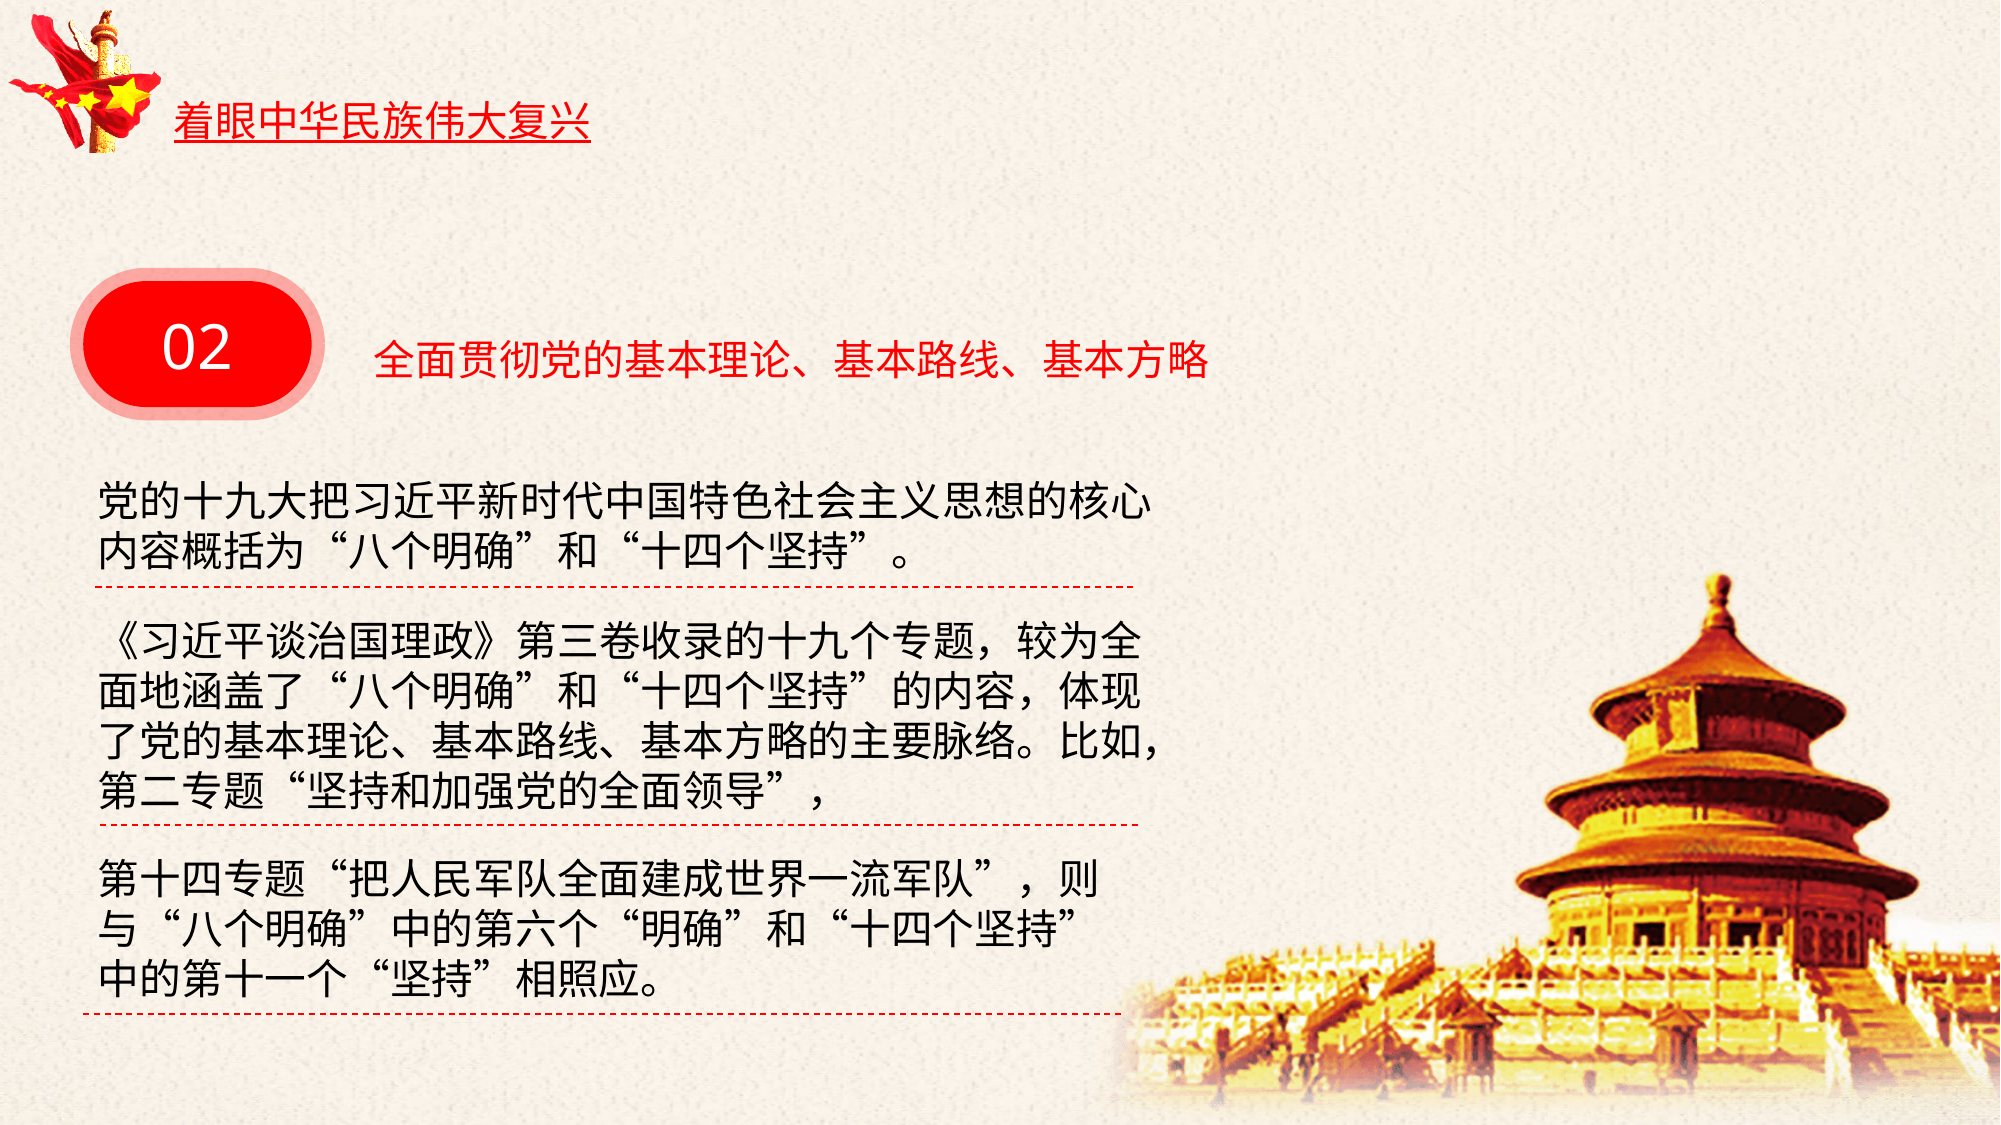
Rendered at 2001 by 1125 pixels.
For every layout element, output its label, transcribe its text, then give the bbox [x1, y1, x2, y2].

text_box 《习近平谈治国理政》第三卷收录的十九个专题，较为全面地涵盖了“八个明确”和“十四个坚持”的内容，体现了党的基本理论、基本路线、基本方略的主要脉络。比如，第二专题“坚持和加强党的全面领导”， [83, 607, 1086, 823]
text_box 着眼中华民族伟大复兴 [167, 87, 676, 153]
text_box 第十四专题“把人民军队全面建成世界一流军队”，则与“八个明确”中的第六个“明确”和“十四个坚持”中的第十一个“坚持”相照应。 [83, 845, 1086, 1011]
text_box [83, 281, 1235, 408]
text_box 党的十九大把习近平新时代中国特色社会主义思想的核心内容概括为“八个明确”和“十四个坚持”。 [83, 467, 1168, 582]
picture [0, 0, 2000, 1125]
